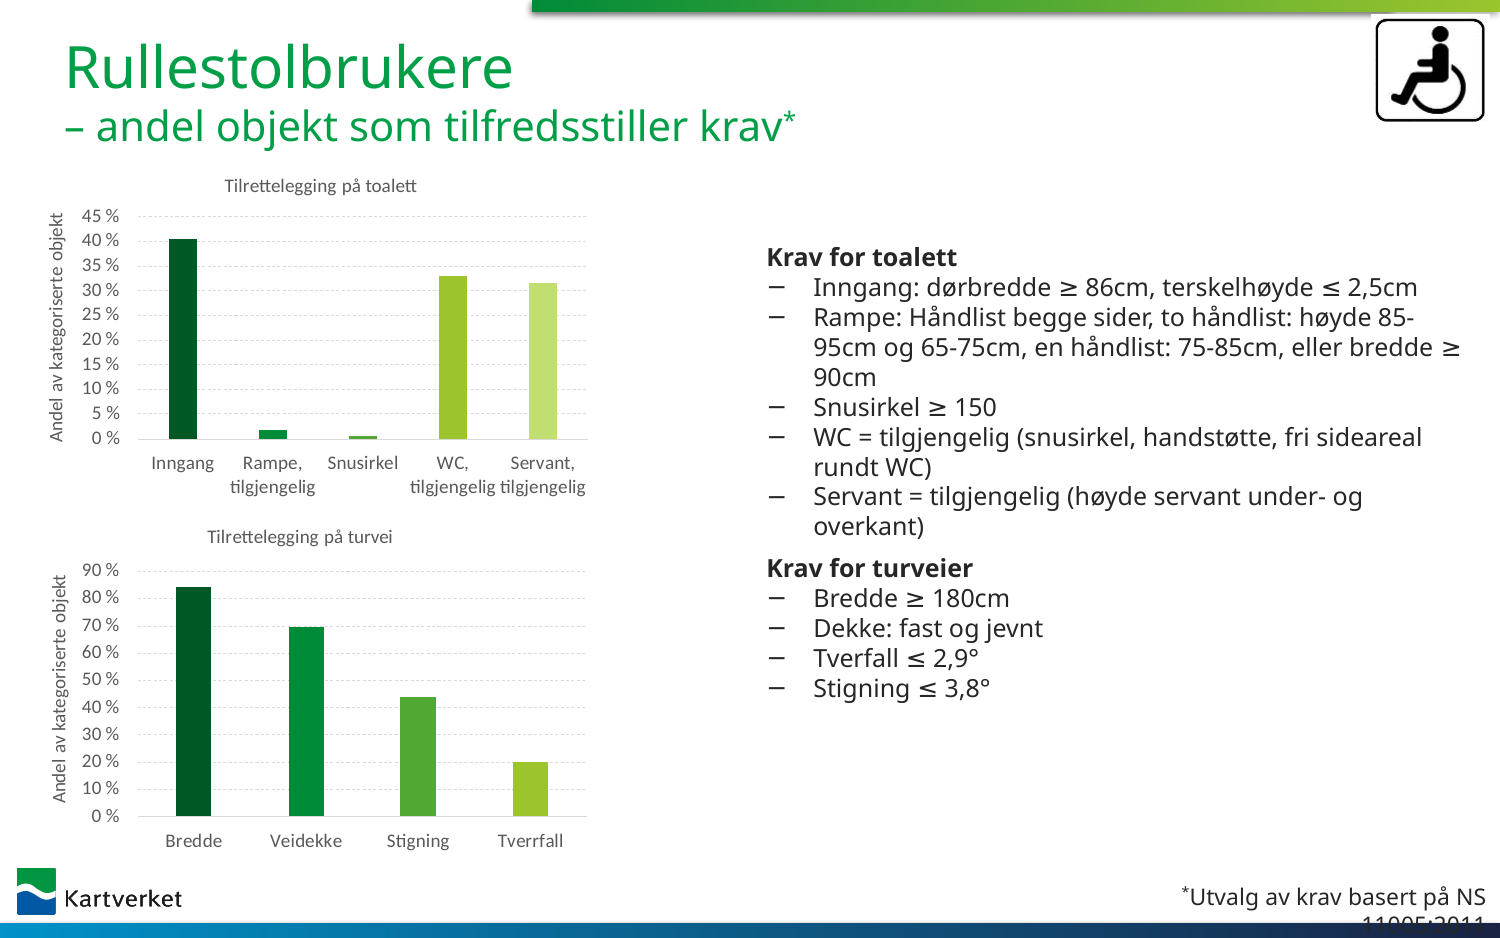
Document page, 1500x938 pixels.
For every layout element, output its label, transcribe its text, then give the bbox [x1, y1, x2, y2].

picture [41, 520, 598, 859]
picture [41, 166, 599, 505]
text_box Rullestolbrukere – andel objekt som tilfredsstiller krav* [49, 14, 1431, 158]
text_box Krav for toalett Inngang: dørbredde ≥ 86cm, terskelhøyde ≤ 2,5cm Rampe: Håndlist begge sider, to håndlist: høyde 85-95cm og 65-75cm, en håndlist: 75-85cm, eller bredde ≥ 90cm Snusirkel ≥ 150 WC = tilgjengelig (snusirkel, handstøtte, fri sideareal rundt WC) Servant = tilgjengelig (høyde servant under- og overkant) [751, 234, 1483, 545]
text_box *Utvalg av krav basert på NS 11005:2011 [1068, 873, 1500, 938]
picture [1371, 13, 1491, 127]
text_box Krav for turveier Bredde ≥ 180cm Dekke: fast og jevnt Tverfall ≤ 2,9° Stigning ≤ 3,8° [751, 545, 1483, 710]
